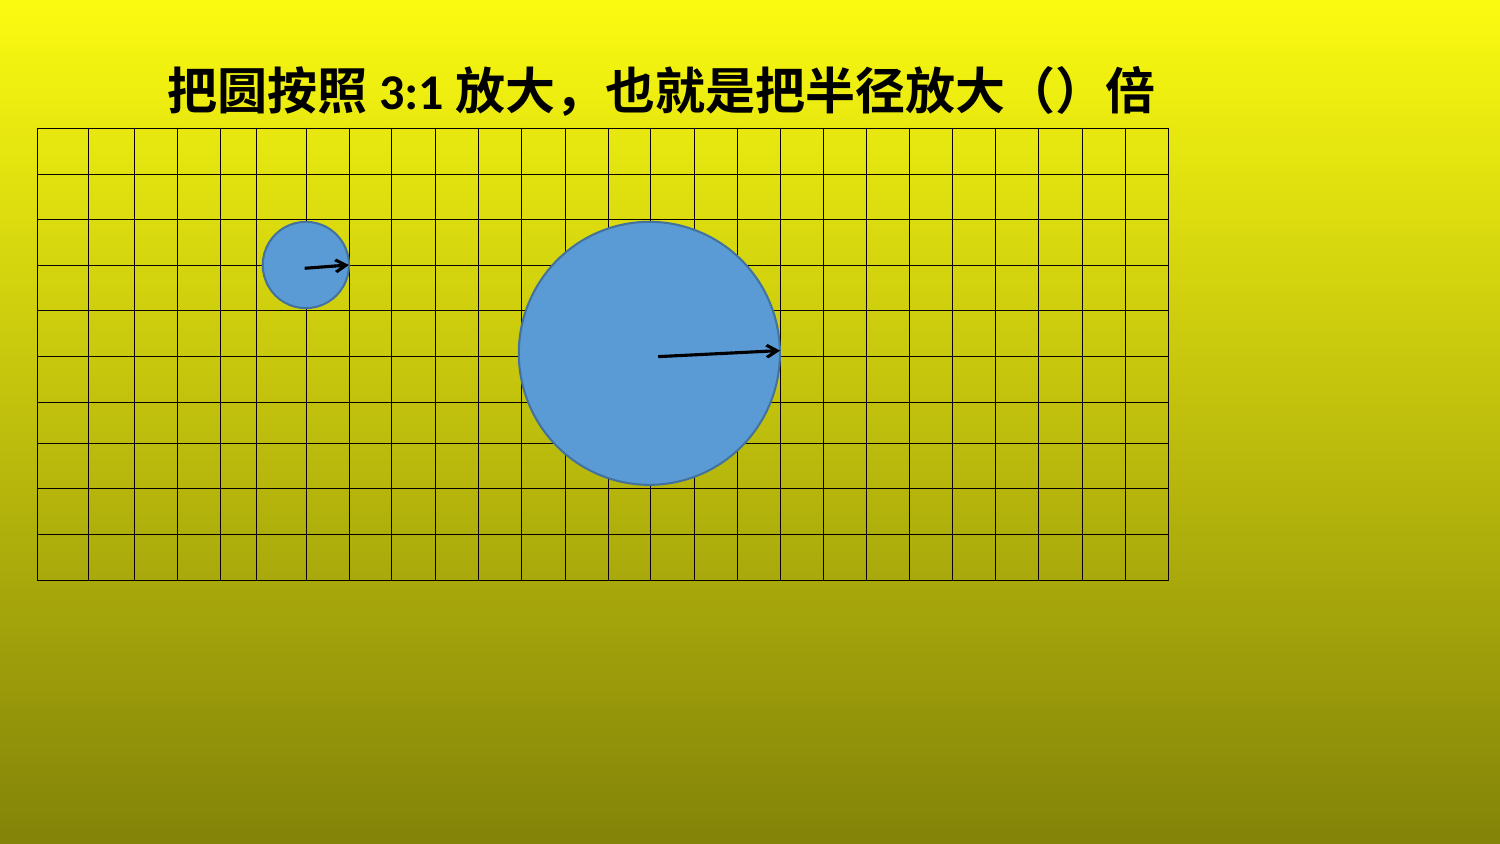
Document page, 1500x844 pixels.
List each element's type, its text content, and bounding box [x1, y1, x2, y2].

table_header [436, 129, 478, 174]
table_header [695, 129, 737, 174]
table_cell [307, 535, 349, 580]
table_cell [38, 535, 88, 580]
table_header [178, 129, 220, 174]
table_cell [910, 220, 952, 265]
table_cell [773, 377, 780, 402]
table_cell [695, 454, 737, 488]
table_cell [867, 444, 909, 488]
table_cell [781, 357, 823, 402]
table_cell [89, 311, 134, 356]
table_cell [953, 403, 995, 443]
table_cell [1083, 357, 1125, 402]
table_header [651, 129, 694, 174]
table_cell [781, 489, 823, 534]
table_cell [566, 457, 608, 488]
table_cell [1083, 220, 1125, 265]
table_cell [89, 220, 134, 265]
table_cell [651, 479, 694, 488]
table_cell [738, 175, 780, 219]
table_cell [522, 489, 565, 534]
table_cell [350, 403, 391, 443]
table_cell [867, 175, 909, 219]
table_cell [135, 444, 177, 488]
table_cell [135, 220, 177, 265]
table_cell [307, 175, 349, 219]
table_cell [38, 357, 88, 402]
table_cell [436, 403, 478, 443]
table_cell [824, 175, 866, 219]
table_cell [781, 444, 823, 488]
table_cell [750, 266, 780, 310]
table_cell [910, 444, 952, 488]
table_cell [695, 220, 737, 253]
table_cell [522, 403, 551, 443]
table_cell [953, 489, 995, 534]
table_cell [1126, 175, 1168, 219]
table_cell [309, 278, 349, 310]
table_header [257, 129, 306, 174]
table_cell [392, 357, 435, 402]
table_cell [436, 175, 478, 219]
table_cell [738, 535, 780, 580]
table_cell [38, 266, 88, 310]
table_cell [221, 220, 256, 265]
table_cell [307, 489, 349, 534]
table_cell [738, 444, 780, 488]
table_cell [781, 175, 823, 219]
table_header [1083, 129, 1125, 174]
table_cell [178, 489, 220, 534]
table_cell [436, 444, 478, 488]
table_cell [350, 444, 391, 488]
table_header [1039, 129, 1082, 174]
table_cell [824, 266, 866, 310]
table_cell [135, 311, 177, 356]
table_cell [436, 220, 478, 265]
table_cell [781, 220, 823, 265]
table_cell [522, 391, 526, 402]
table_cell [657, 220, 694, 228]
table_cell [257, 535, 306, 580]
table_cell [350, 220, 391, 265]
table_cell [1126, 357, 1168, 402]
table_header [996, 129, 1038, 174]
table_cell [910, 175, 952, 219]
table_cell [651, 489, 694, 534]
table_cell [910, 266, 952, 310]
table_cell [307, 357, 349, 402]
table_cell [695, 535, 737, 580]
table_cell [867, 403, 909, 443]
table_cell [1083, 175, 1125, 219]
table_cell [867, 535, 909, 580]
table_cell [1039, 357, 1082, 402]
table_cell [953, 266, 995, 310]
table_cell [257, 444, 306, 488]
table_cell [781, 403, 823, 443]
table_cell [350, 175, 391, 219]
table_cell [1039, 220, 1082, 265]
table_cell [996, 489, 1038, 534]
table_header [38, 129, 88, 174]
table_cell [436, 266, 478, 310]
table_cell [522, 266, 549, 310]
table_cell [436, 535, 478, 580]
table_cell [257, 489, 306, 534]
table_cell [221, 489, 256, 534]
table_cell [867, 220, 909, 265]
text_box 把圆按照3:1放大，也就是把半径放大（）倍 [152, 51, 1361, 127]
table_header [350, 129, 391, 174]
table_cell [824, 535, 866, 580]
table_cell [135, 535, 177, 580]
table_cell [178, 175, 220, 219]
table_cell [38, 311, 88, 356]
table_cell [392, 311, 435, 356]
table_cell [824, 444, 866, 488]
table_cell [1083, 311, 1125, 356]
table_cell [609, 175, 650, 219]
table_cell [953, 444, 995, 488]
table_cell [1039, 266, 1082, 310]
table_cell [522, 444, 565, 488]
table_header [479, 129, 521, 174]
table_cell [178, 220, 220, 265]
table_cell [38, 403, 88, 443]
table_cell [910, 403, 952, 443]
table_cell [996, 403, 1038, 443]
table_cell [135, 357, 177, 402]
table_cell [996, 175, 1038, 219]
table_cell [38, 220, 88, 265]
table_cell [738, 220, 780, 265]
table_cell [781, 311, 823, 356]
text_box [517, 220, 781, 486]
table_cell [651, 175, 694, 219]
table_cell [1126, 489, 1168, 534]
table_cell [221, 175, 256, 219]
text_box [304, 264, 349, 269]
table_cell [392, 175, 435, 219]
table_cell [996, 311, 1038, 356]
table_cell [38, 489, 88, 534]
table_header [824, 129, 866, 174]
table_cell [135, 266, 177, 310]
table_cell [350, 489, 391, 534]
table_cell [178, 357, 220, 402]
table_cell [178, 311, 220, 356]
table_cell [479, 357, 521, 402]
table_cell [738, 489, 780, 534]
table_cell [307, 403, 349, 443]
table_cell [178, 535, 220, 580]
table_cell [89, 357, 134, 402]
table_cell [1126, 444, 1168, 488]
table_cell [1083, 535, 1125, 580]
table_cell [566, 220, 608, 249]
table_cell [135, 403, 177, 443]
table_cell [609, 535, 650, 580]
table_cell [392, 489, 435, 534]
table_cell [775, 311, 780, 330]
table_cell [867, 357, 909, 402]
table_cell [522, 175, 565, 219]
table_cell [89, 266, 134, 310]
table_cell [307, 311, 349, 356]
table_cell [609, 489, 650, 534]
table_cell [953, 535, 995, 580]
table_cell [221, 311, 256, 356]
table_cell [135, 175, 177, 219]
table_cell [178, 444, 220, 488]
table_cell [89, 175, 134, 219]
table_cell [566, 175, 608, 219]
table_cell [1039, 535, 1082, 580]
table_cell [436, 357, 478, 402]
table_cell [392, 535, 435, 580]
table_header [522, 129, 565, 174]
table_cell [257, 266, 303, 310]
table_cell [910, 311, 952, 356]
table_header [221, 129, 256, 174]
table_cell [178, 266, 220, 310]
table_cell [221, 357, 256, 402]
table_cell [178, 403, 220, 443]
table_cell [867, 266, 909, 310]
table_cell [781, 266, 823, 310]
table_cell [307, 444, 349, 488]
table_cell [89, 444, 134, 488]
table_header [781, 129, 823, 174]
table_cell [609, 220, 642, 226]
table_cell [350, 535, 391, 580]
table_cell [651, 535, 694, 580]
table_cell [89, 535, 134, 580]
table_cell [1126, 311, 1168, 356]
table_cell [824, 489, 866, 534]
table_cell [436, 489, 478, 534]
table_cell [257, 220, 303, 265]
table_cell [257, 357, 306, 402]
table_cell [996, 220, 1038, 265]
table_cell [479, 489, 521, 534]
table_cell [953, 357, 995, 402]
table_cell [257, 403, 306, 443]
table_header [910, 129, 952, 174]
table_cell [1083, 444, 1125, 488]
table_cell [479, 535, 521, 580]
table_header [566, 129, 608, 174]
table_cell [309, 220, 349, 251]
table_cell [89, 489, 134, 534]
table_cell [566, 489, 608, 534]
table_header [89, 129, 134, 174]
table_cell [781, 535, 823, 580]
table_cell [1039, 403, 1082, 443]
table_cell [695, 175, 737, 219]
table_cell [609, 480, 650, 488]
table_cell [996, 535, 1038, 580]
table_cell [38, 444, 88, 488]
table_header [1126, 129, 1168, 174]
table_cell [867, 489, 909, 534]
table_header [953, 129, 995, 174]
table_cell [1126, 535, 1168, 580]
table_cell [221, 535, 256, 580]
table_cell [1083, 266, 1125, 310]
table_cell [566, 535, 608, 580]
table_cell [910, 489, 952, 534]
table_cell [479, 444, 521, 488]
table_cell [867, 311, 909, 356]
table_cell [479, 311, 521, 356]
text_box [261, 220, 351, 310]
table_header [392, 129, 435, 174]
table_cell [392, 444, 435, 488]
table_cell [996, 266, 1038, 310]
table_cell [824, 357, 866, 402]
table_cell [479, 175, 521, 219]
table_cell [221, 444, 256, 488]
table_cell [350, 357, 391, 402]
table_header [738, 129, 780, 174]
table_cell [695, 489, 737, 534]
table_cell [1126, 403, 1168, 443]
table_cell [221, 266, 256, 310]
table_cell [1083, 489, 1125, 534]
table_cell [257, 175, 306, 219]
table_cell [910, 535, 952, 580]
table_cell [1039, 489, 1082, 534]
table_cell [392, 220, 435, 265]
table_cell [522, 220, 565, 265]
table_cell [392, 403, 435, 443]
table_cell [996, 444, 1038, 488]
table_cell [479, 266, 521, 310]
table_cell [479, 220, 521, 265]
table_cell [953, 175, 995, 219]
table_cell [1039, 311, 1082, 356]
table_header [307, 129, 349, 174]
table_cell [910, 357, 952, 402]
table_cell [1083, 403, 1125, 443]
table_cell [38, 175, 88, 219]
table_cell [135, 489, 177, 534]
table_cell [89, 403, 134, 443]
table_header [609, 129, 650, 174]
table_cell [350, 266, 391, 310]
table_header [867, 129, 909, 174]
table_cell [479, 403, 521, 443]
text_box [658, 350, 780, 357]
table_cell [1039, 444, 1082, 488]
table_cell [392, 266, 435, 310]
table_cell [1126, 220, 1168, 265]
table_cell [257, 311, 306, 356]
table_cell [350, 311, 391, 356]
table_cell [824, 220, 866, 265]
table_cell [1039, 175, 1082, 219]
table_cell [522, 535, 565, 580]
table_cell [436, 311, 478, 356]
table_cell [1126, 266, 1168, 310]
table_cell [824, 311, 866, 356]
table_cell [953, 220, 995, 265]
table_cell [824, 403, 866, 443]
table_cell [221, 403, 256, 443]
table_header [135, 129, 177, 174]
table_cell [953, 311, 995, 356]
table_cell [748, 403, 780, 443]
table_cell [996, 357, 1038, 402]
